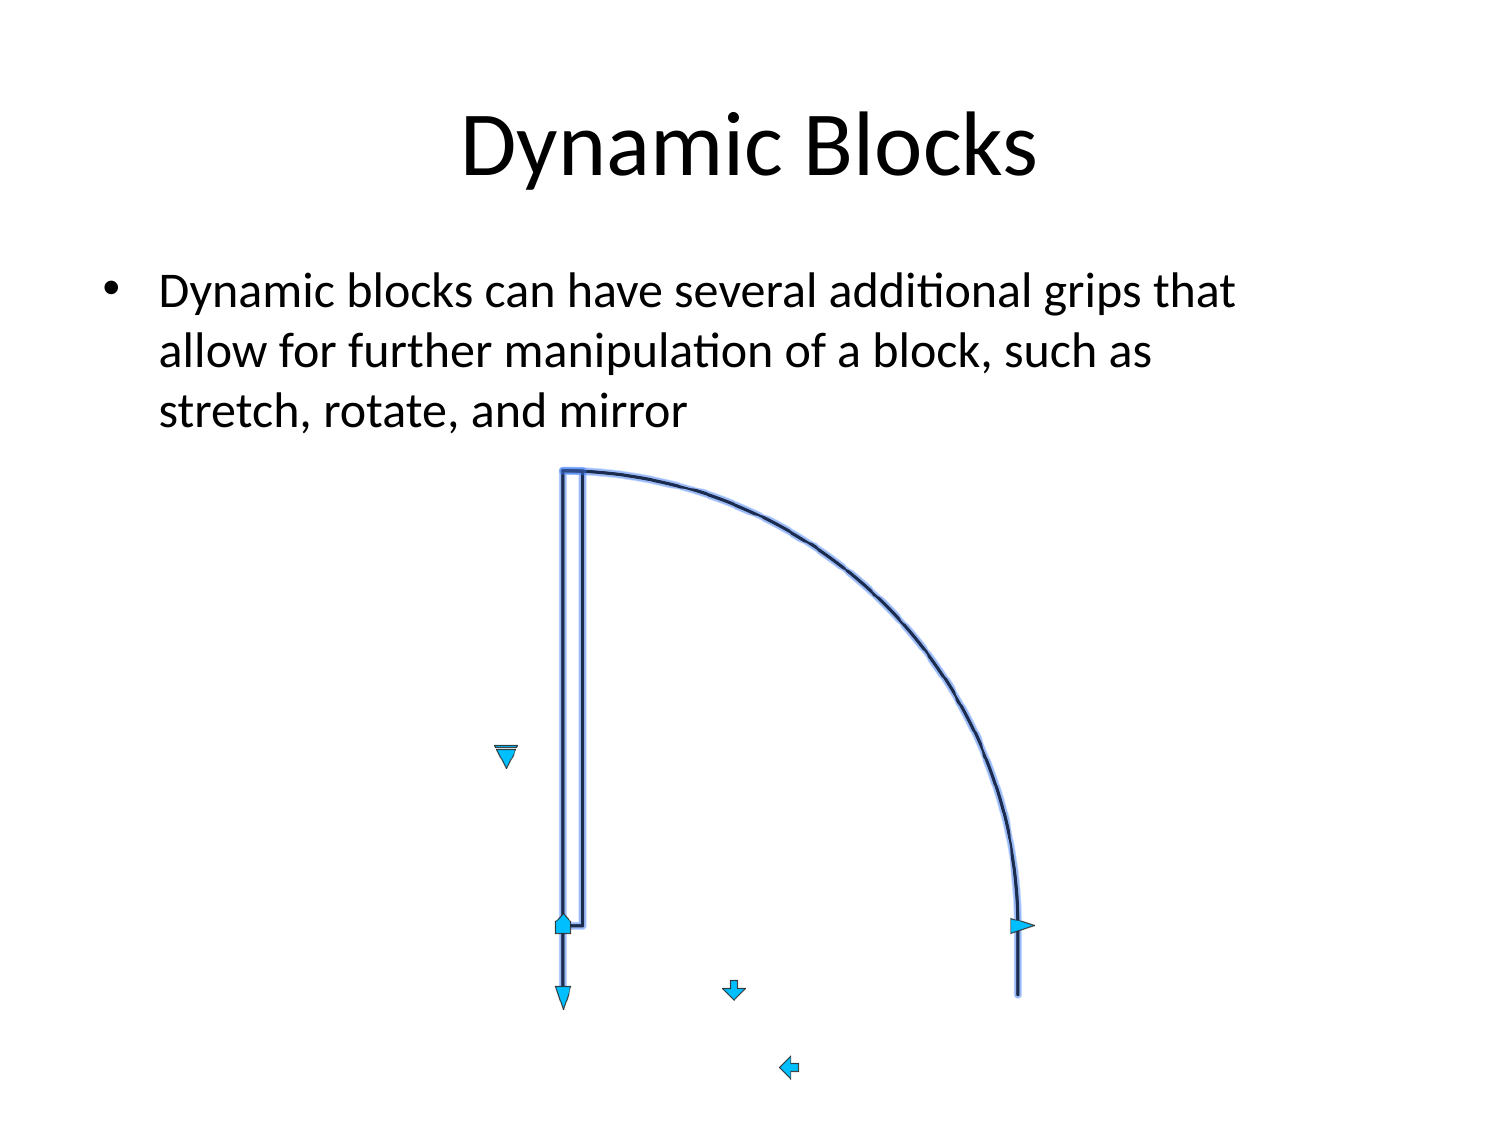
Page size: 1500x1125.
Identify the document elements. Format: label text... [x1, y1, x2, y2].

picture [487, 462, 1038, 1083]
list Dynamic blocks can have several additional grips that allow for further manipulation of a block, such as stretch, rotate, and mirror [87, 249, 1313, 950]
title Dynamic Blocks [75, 45, 1425, 233]
